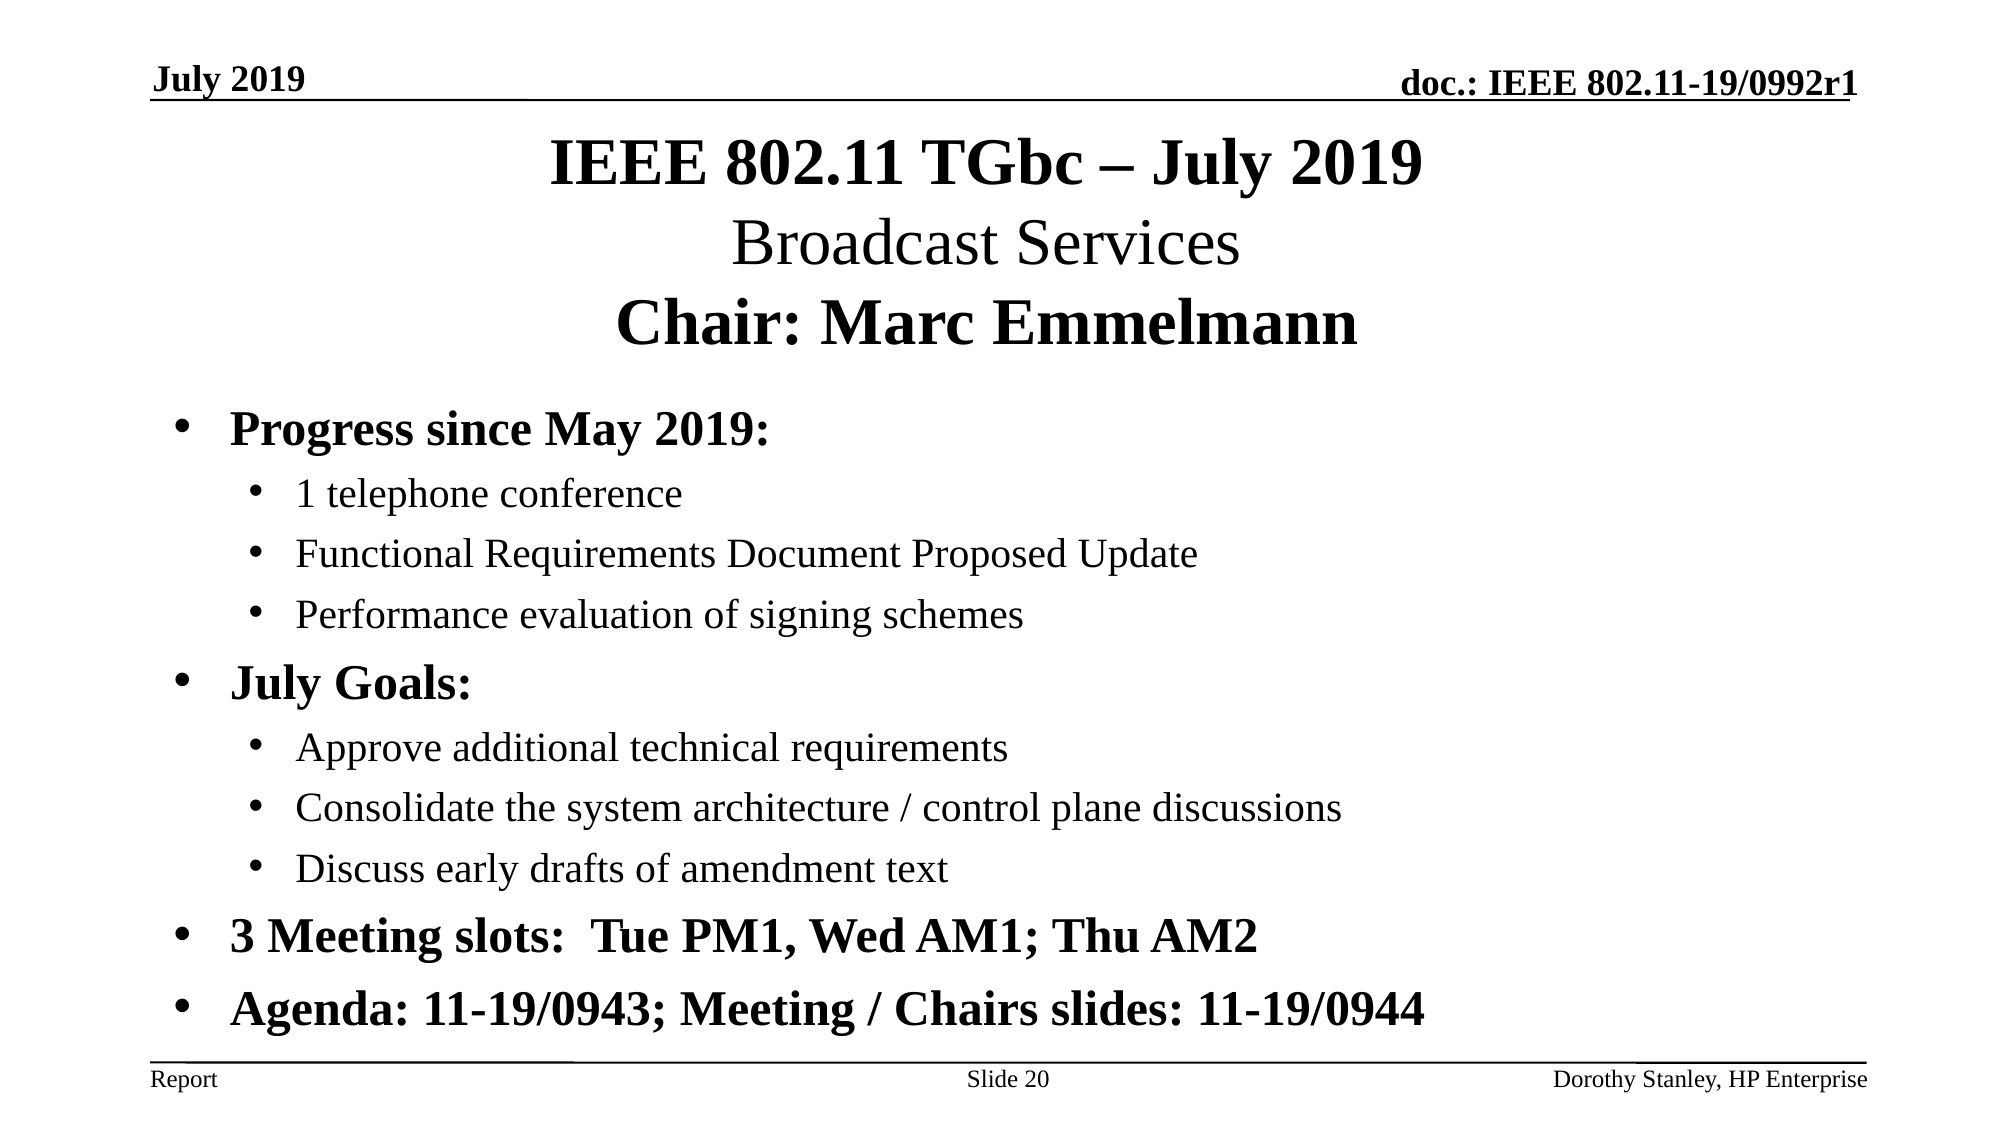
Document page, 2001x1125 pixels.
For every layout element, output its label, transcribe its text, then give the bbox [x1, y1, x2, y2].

title IEEE 802.11 TGbc – July 2019 Broadcast Services Chair: Marc Emmelmann [137, 149, 1838, 326]
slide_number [152, 54, 563, 100]
slide_number Slide 20 [950, 1061, 1067, 1123]
footer Dorothy Stanley, HP Enterprise [1171, 1061, 1869, 1093]
list Progress since May 2019: 1 telephone conference Functional Requirements Document Proposed Update Performance evaluation of signing schemes July Goals: Approve additional technical requirements Consolidate the system architecture / control plane discussions Discuss early drafts of amendment text 3 Meeting slots: Tue PM1, Wed AM1; Thu AM2 Agenda: 11-19/0943; Meeting / Chairs slides: 11-19/0944 [158, 387, 1859, 1101]
